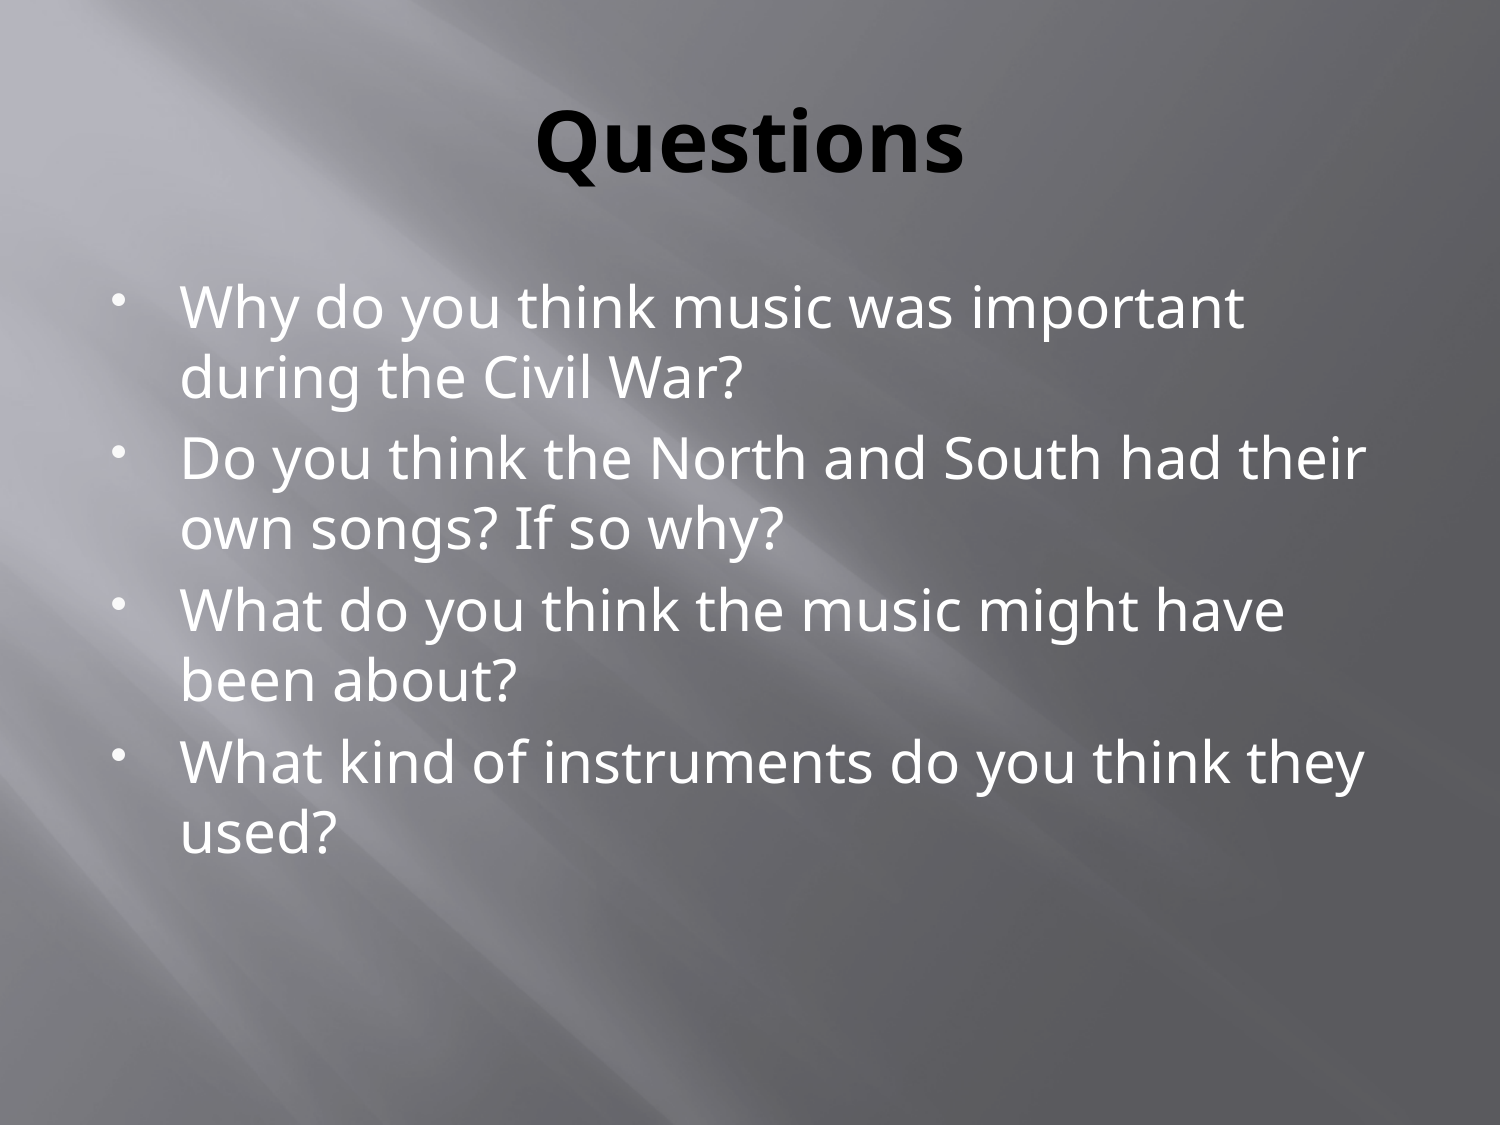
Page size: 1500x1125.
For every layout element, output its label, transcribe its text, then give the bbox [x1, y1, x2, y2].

list Why do you think music was important during the Civil War? Do you think the North and South had their own songs? If so why? What do you think the music might have been about? What kind of instruments do you think they used? [75, 262, 1425, 1035]
title Questions [75, 45, 1425, 233]
